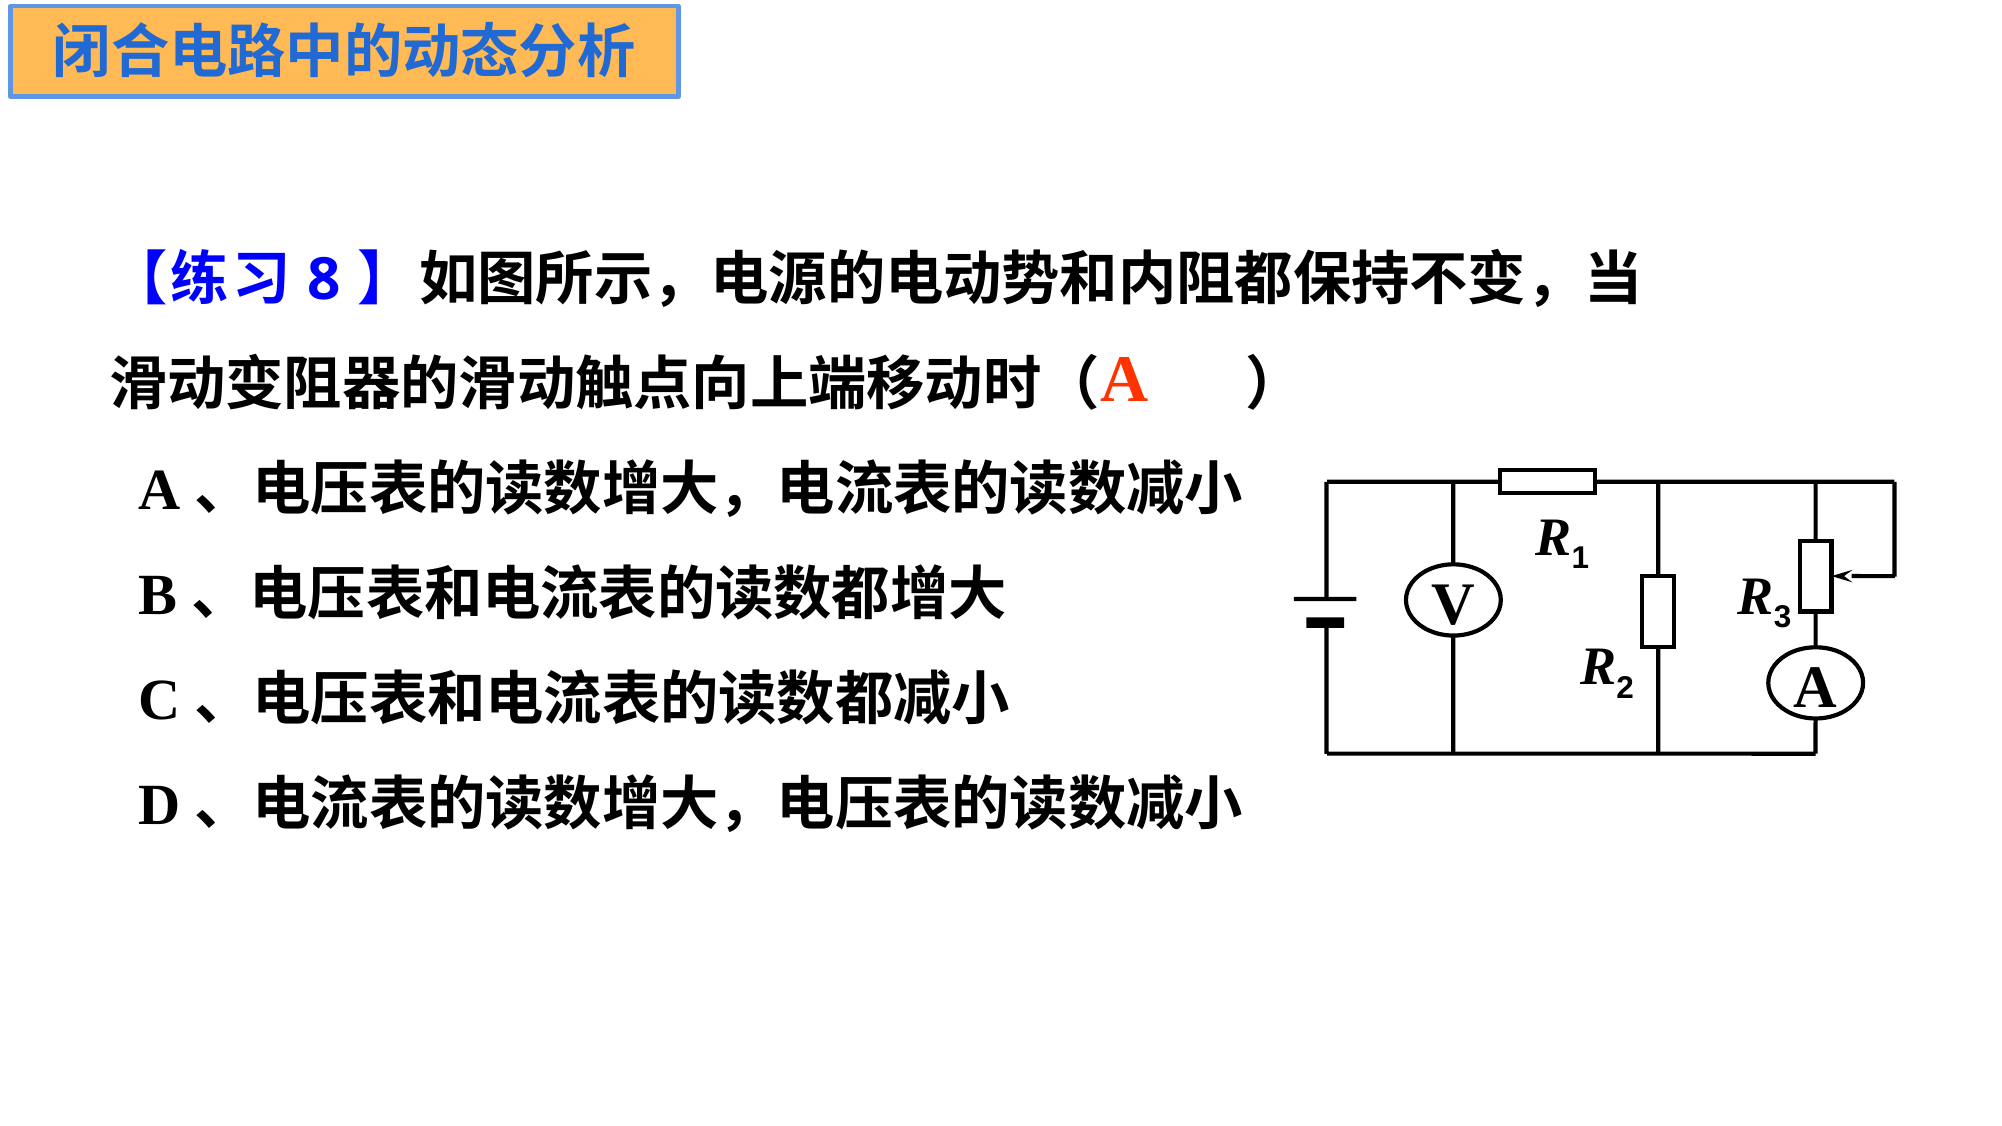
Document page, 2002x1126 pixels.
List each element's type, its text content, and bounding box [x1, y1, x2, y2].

text_box 闭合电路中的动态分析 [10, 6, 679, 97]
text_box 五、闭合电路中的动态分析 [26, 32, 949, 128]
text_box 【练习8】如图所示，电源的电动势和内阻都保持不变，当滑动变阻器的滑动触点向上端移动时（ ） A、电压表的读数增大，电流表的读数减小 B、电压表和电流表的读数都增大 C、电压表和电流表的读数都减小 D、电流表的读数增大，电压表的读数减小 [91, 197, 1717, 845]
text_box A [1029, 326, 1219, 424]
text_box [1295, 469, 1895, 754]
